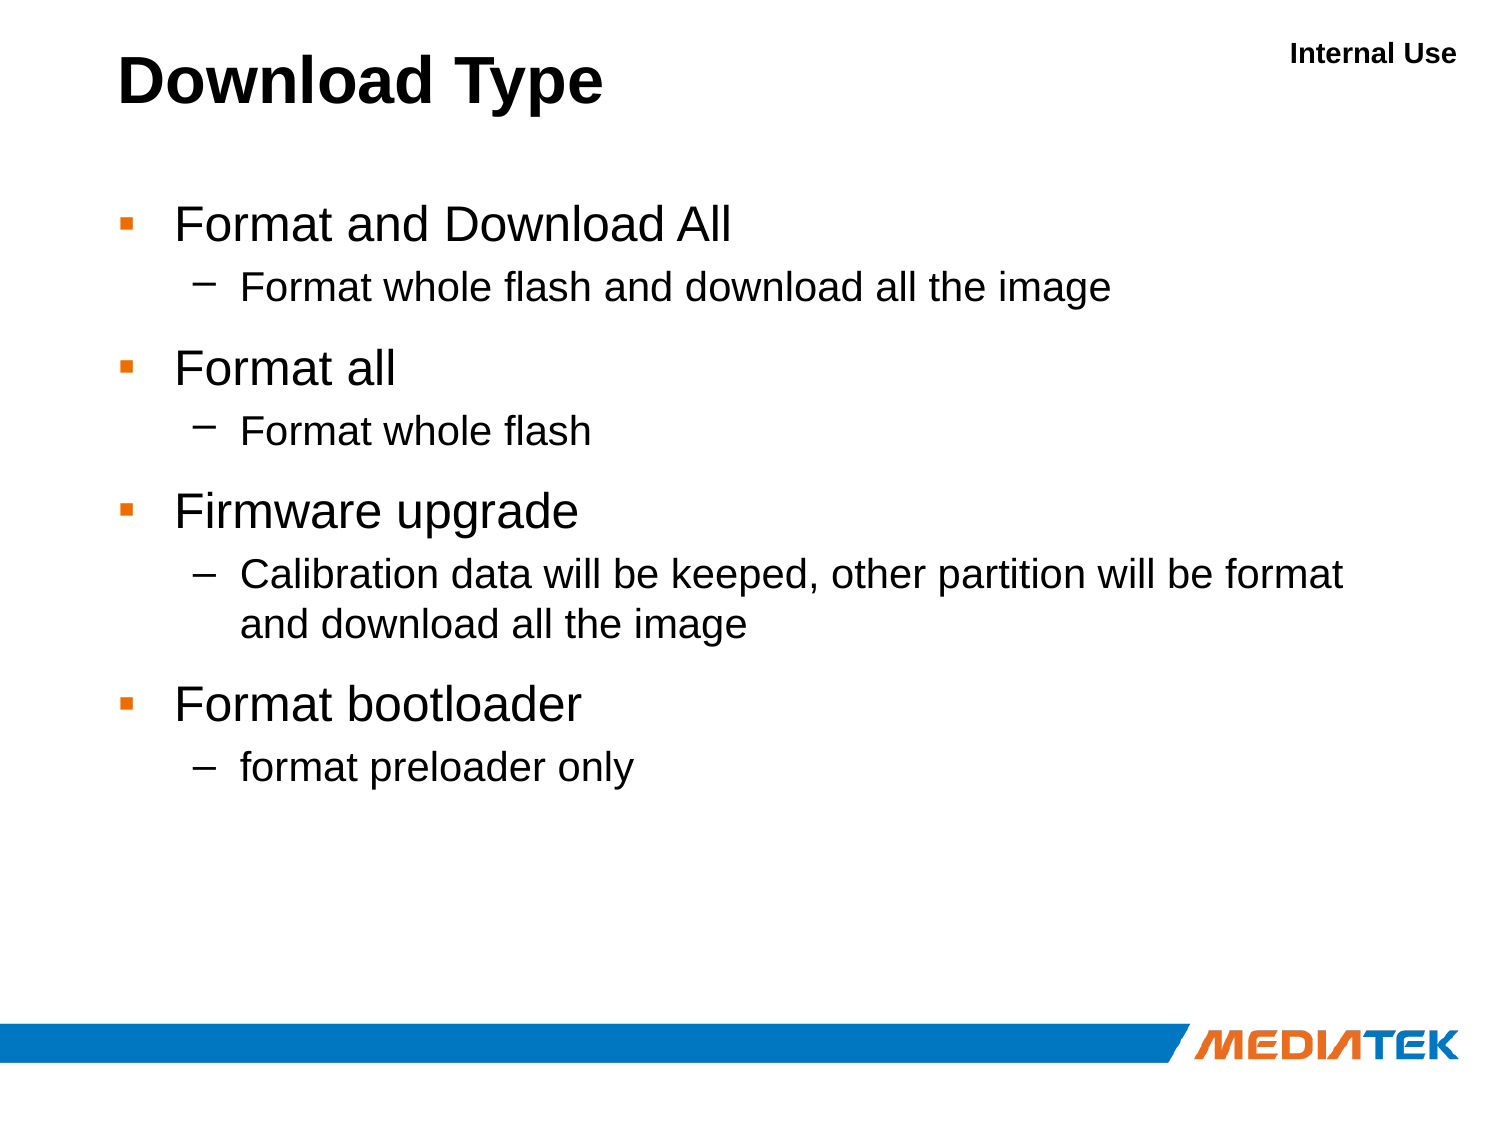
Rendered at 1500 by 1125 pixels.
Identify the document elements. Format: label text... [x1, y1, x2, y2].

title Download Type [101, 62, 1425, 172]
list Format and Download All Format whole flash and download all the image Format all Format whole flash Firmware upgrade Calibration data will be keeped, other partition will be format and download all the image Format bootloader format preloader only [102, 184, 1425, 998]
picture [0, 1023, 1459, 1063]
